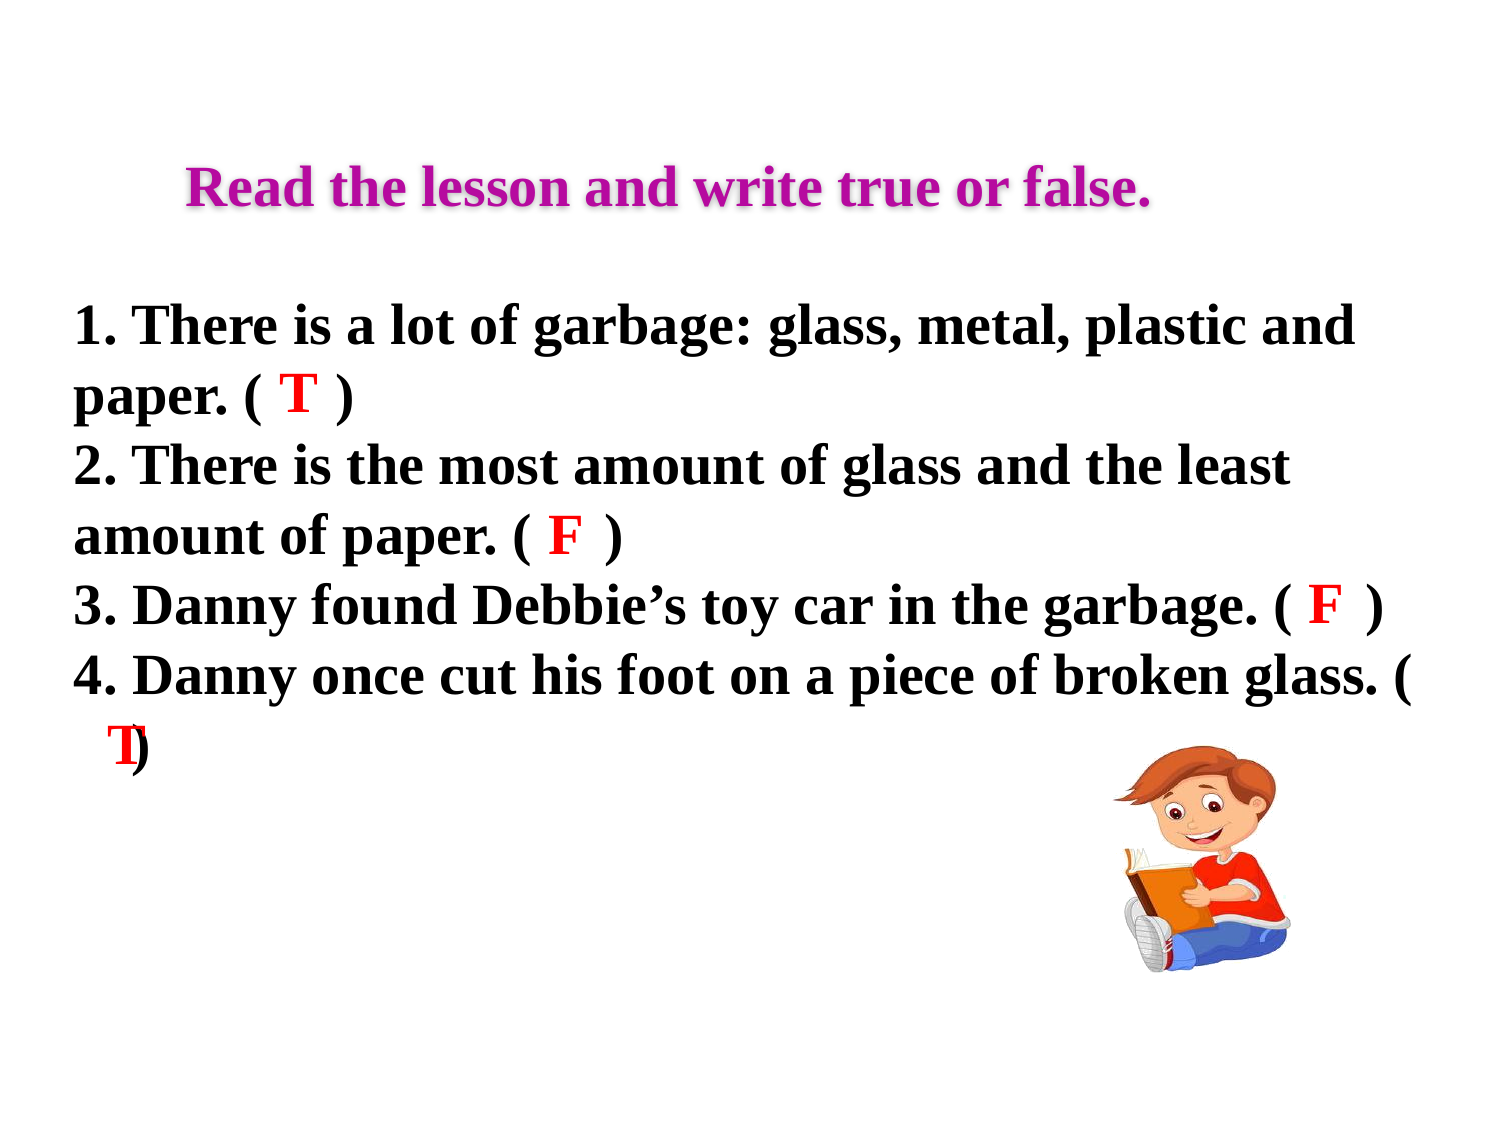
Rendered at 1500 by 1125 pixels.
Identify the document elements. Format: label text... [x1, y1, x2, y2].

text_box 1. There is a lot of garbage: glass, metal, plastic and paper. ( ) 2. There is the most amount of glass and the least amount of paper. ( ) 3. Danny found Debbie’s toy car in the garbage. ( ) 4. Danny once cut his foot on a piece of broken glass. ( ) [59, 278, 1438, 784]
picture [1096, 745, 1318, 973]
text_box T [264, 346, 359, 432]
text_box F [534, 488, 628, 574]
text_box Read the lesson and write true or false. [58, 140, 1294, 226]
text_box T [92, 698, 187, 784]
text_box F [1293, 558, 1388, 643]
